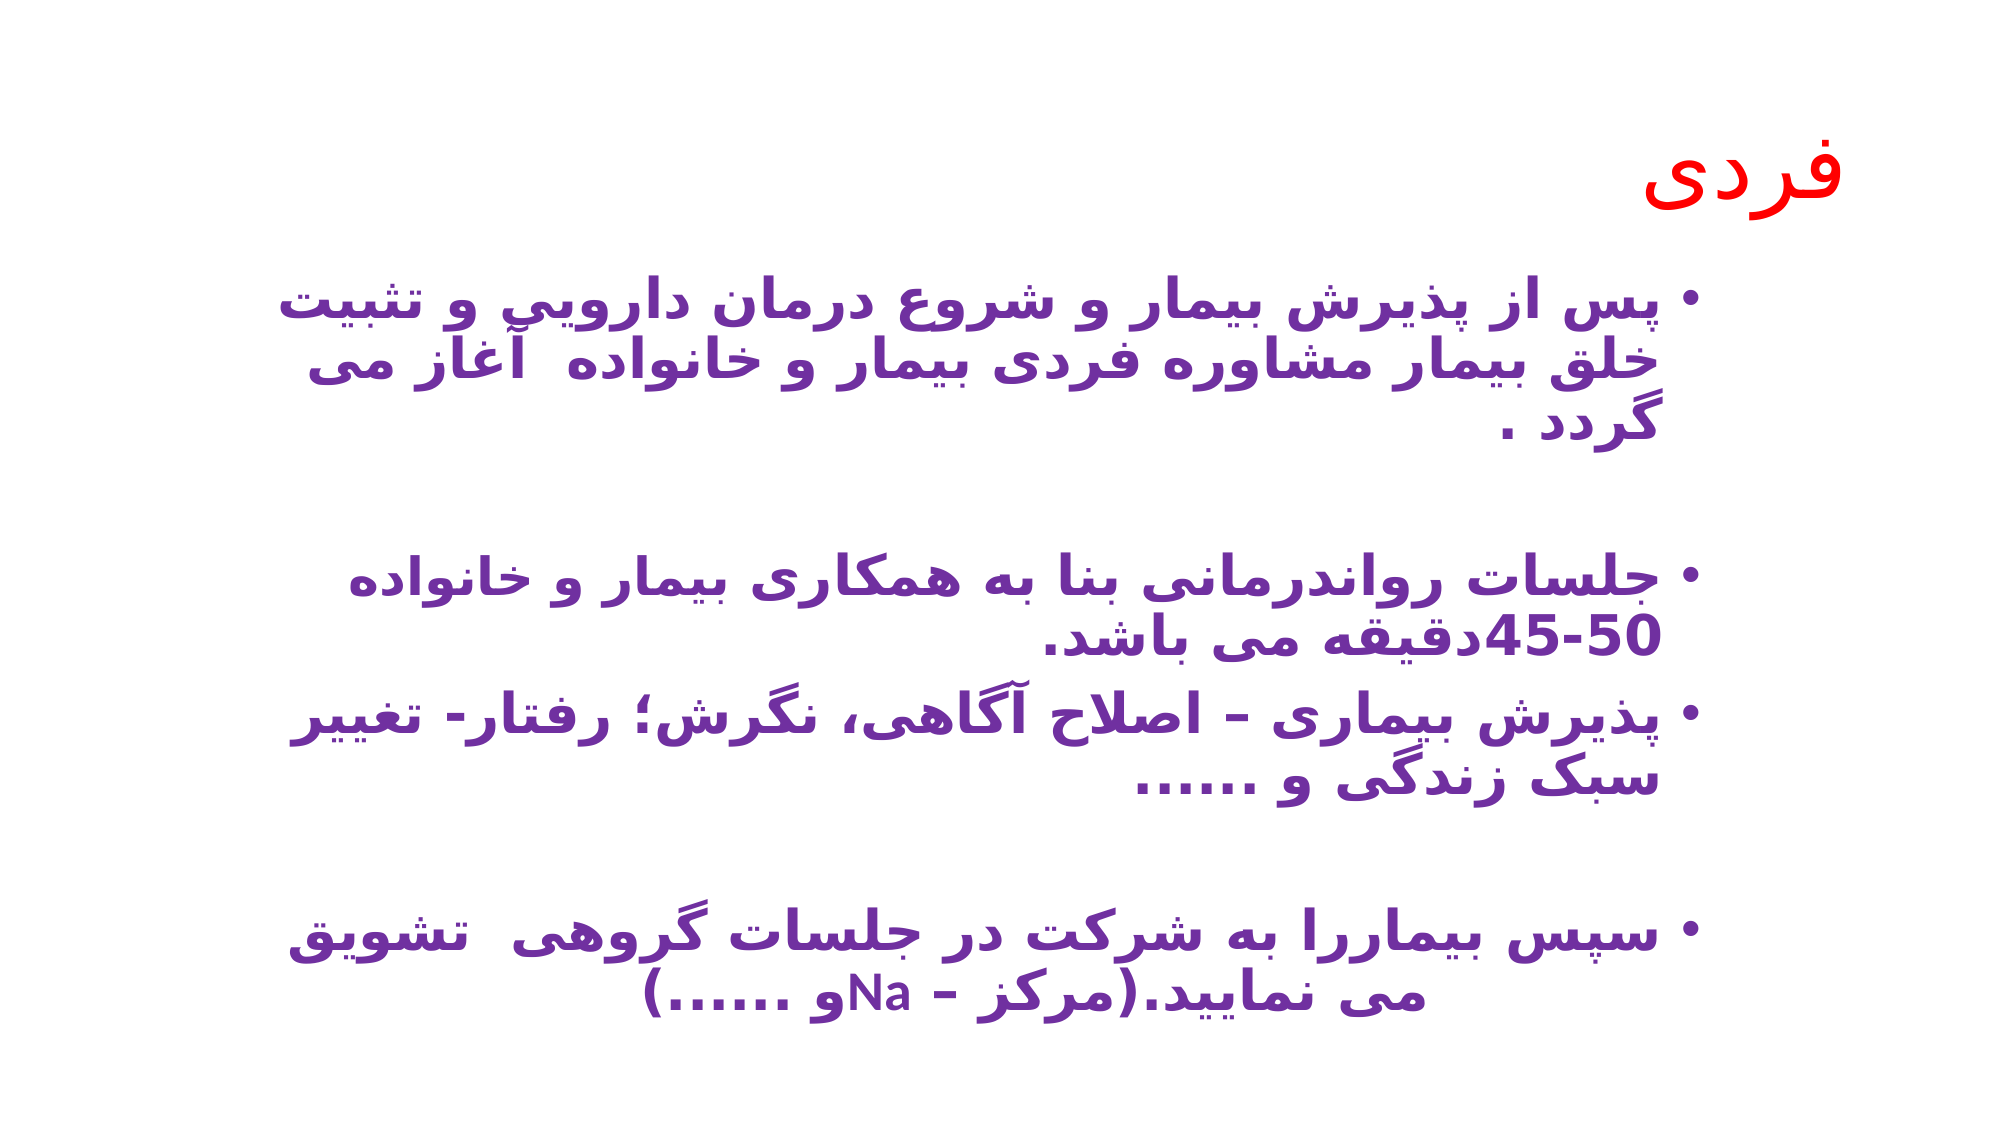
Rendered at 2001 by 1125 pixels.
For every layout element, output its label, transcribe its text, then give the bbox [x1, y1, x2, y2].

title فردی [137, 59, 1863, 278]
list پس از پذیرش بیمار و شروع درمان دارویی و تثبیت خلق بیمار مشاوره فردی بیمار و خانواده آغاز می گردد . جلسات رواندرمانی بنا به همکاری بیمار و خانواده 50-45دقیقه می باشد. پذیرش بیماری – اصلاح آگاهی، نگرش؛ رفتار- تغییر سبک زندگی و ...... سپس بیماررا به شرکت در جلسات گروهی تشویق می نمایید.(مرکز – Naو ......) [249, 262, 1713, 1035]
